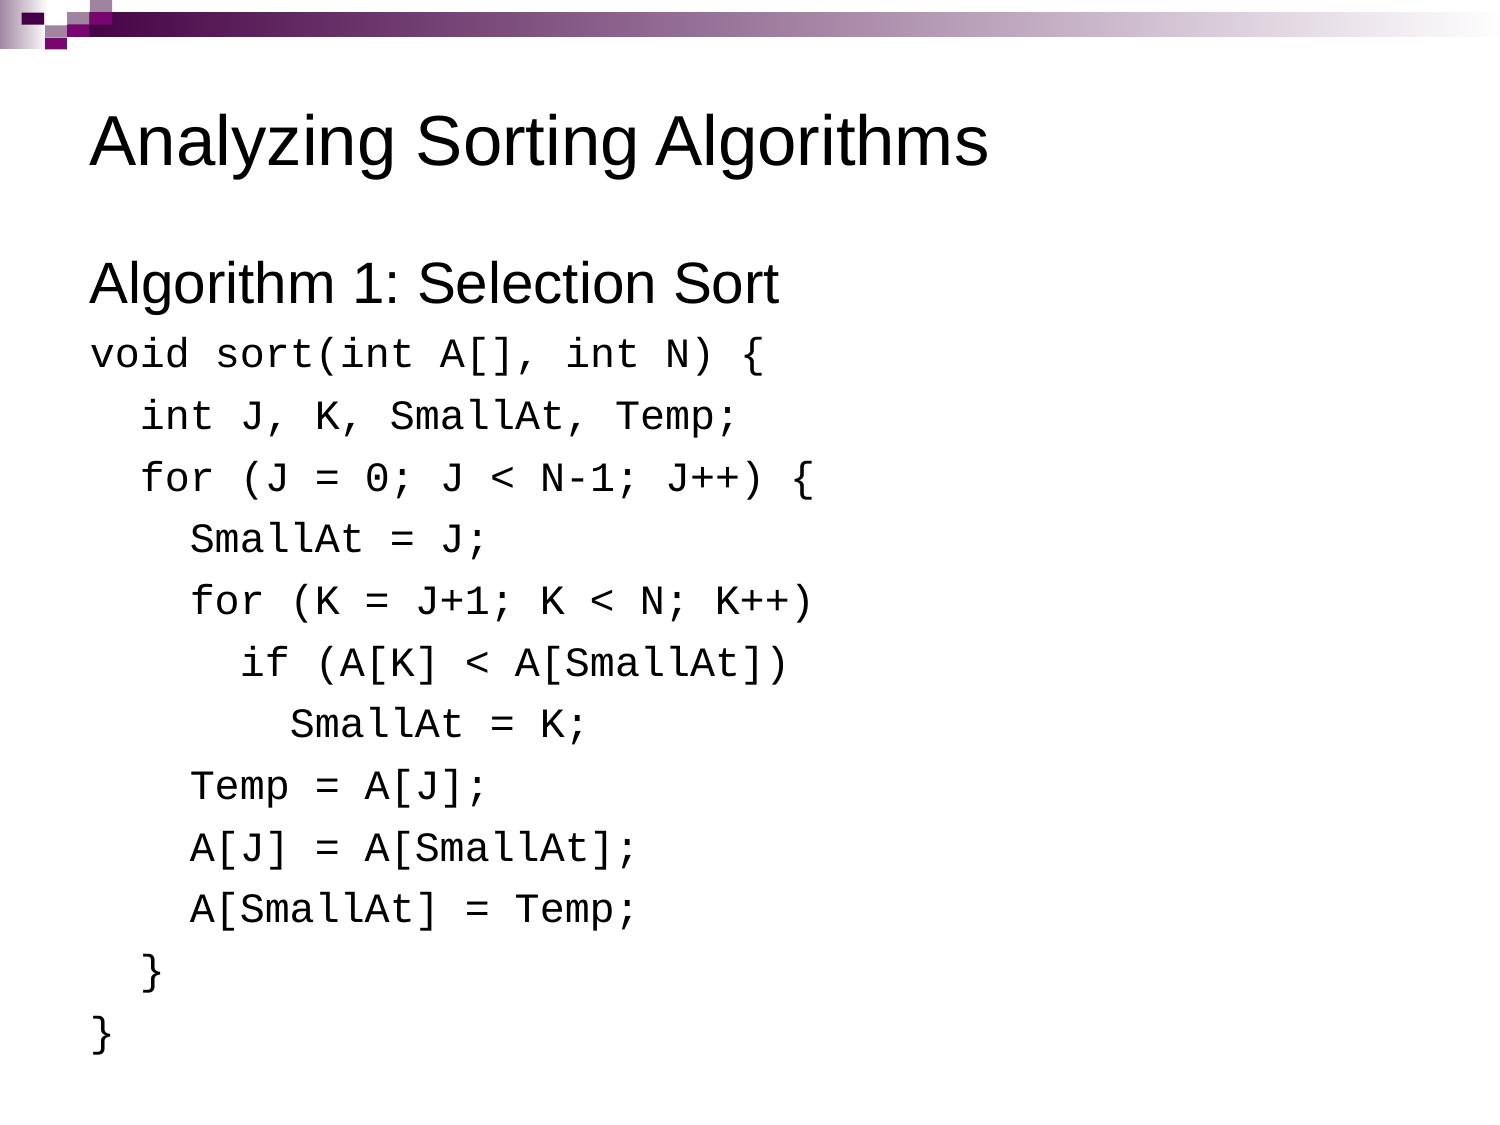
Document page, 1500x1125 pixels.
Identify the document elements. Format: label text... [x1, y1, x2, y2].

list Algorithm 1: Selection Sort void sort(int A[], int N) { int J, K, SmallAt, Temp; for (J = 0; J < N-1; J++) { SmallAt = J; for (K = J+1; K < N; K++) if (A[K] < A[SmallAt]) SmallAt = K; Temp = A[J]; A[J] = A[SmallAt]; A[SmallAt] = Temp; } } [75, 237, 1425, 1050]
title Analyzing Sorting Algorithms [75, 75, 1425, 200]
